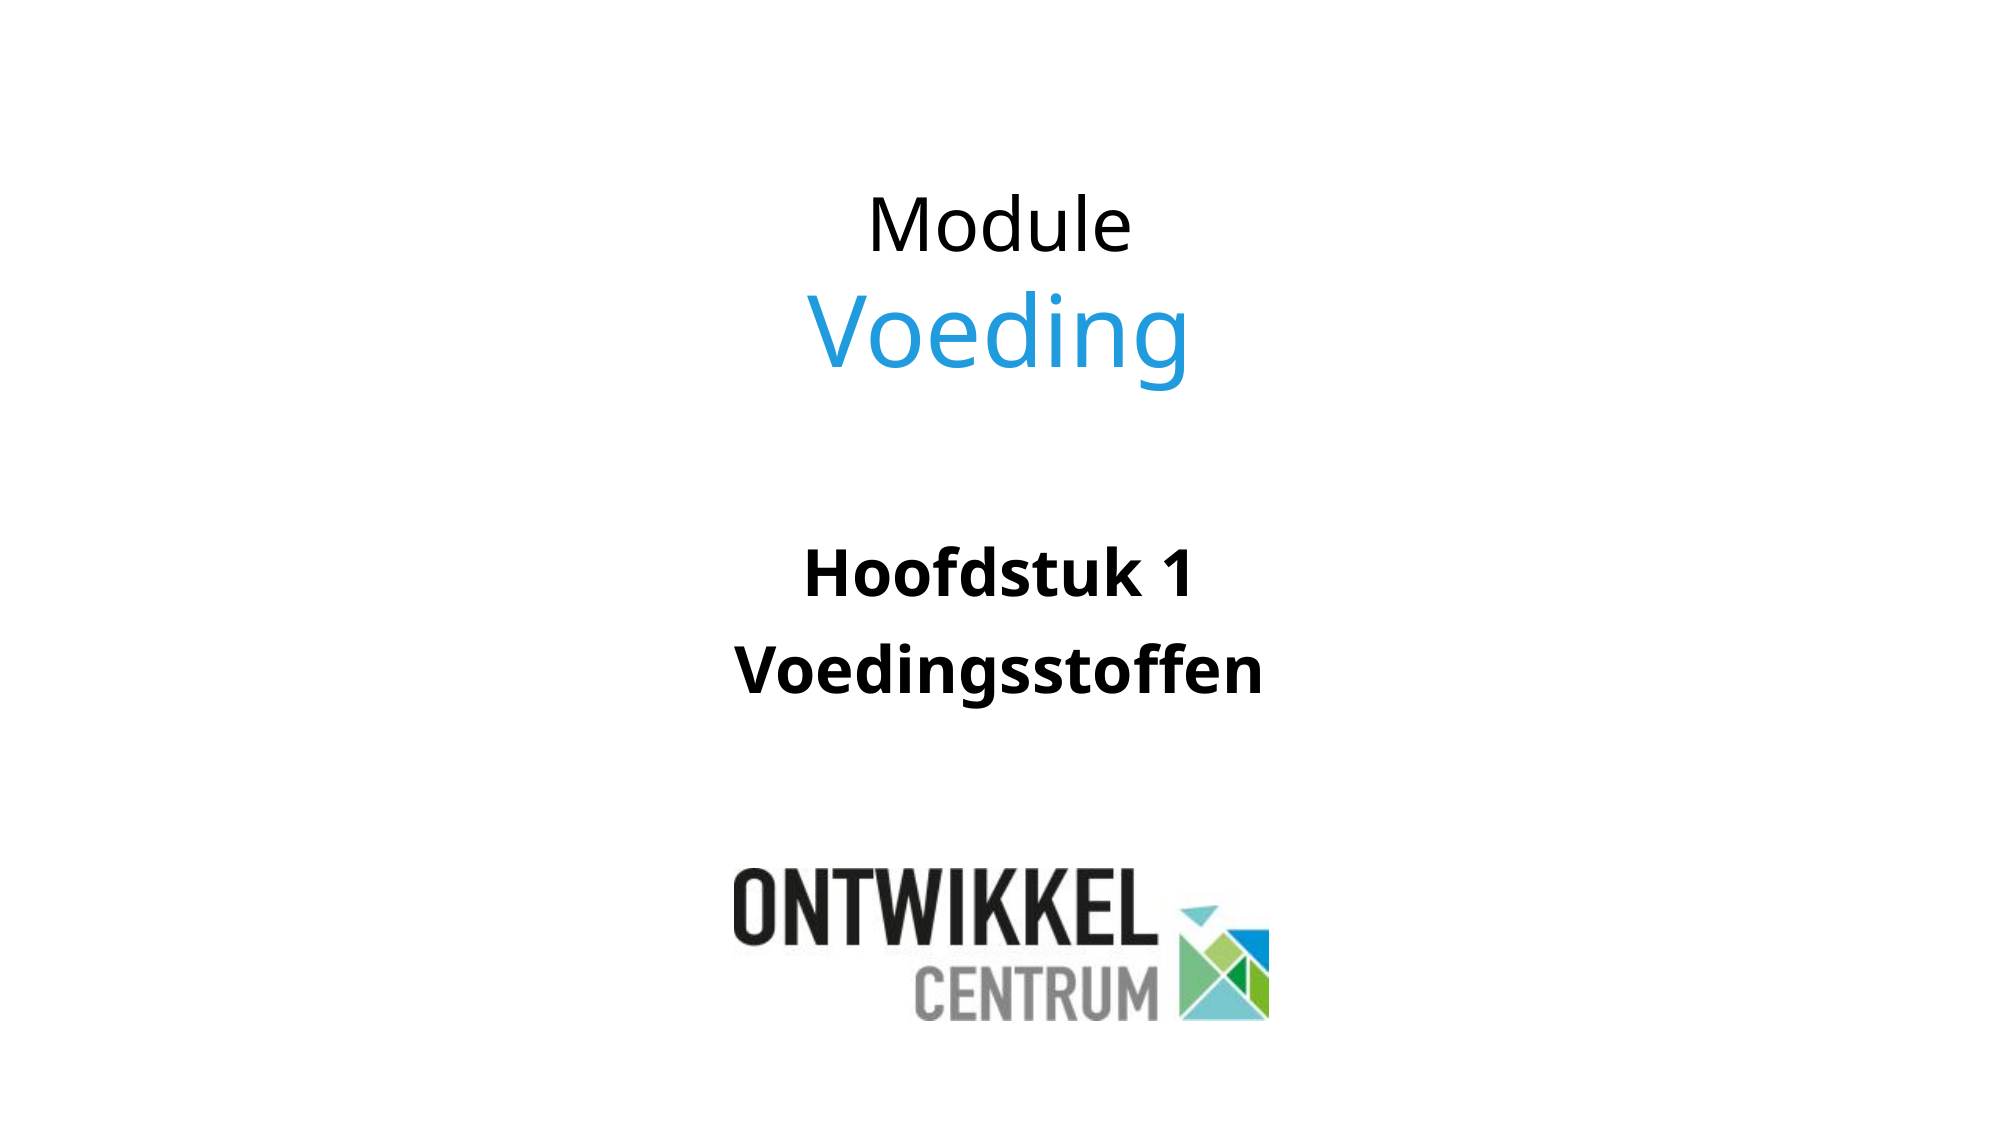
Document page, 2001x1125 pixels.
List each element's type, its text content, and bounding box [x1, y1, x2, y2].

picture [734, 868, 1269, 1021]
title Module Voeding [249, 107, 1750, 400]
subtitle Hoofdstuk 1 Voedingsstoffen [249, 447, 1750, 719]
